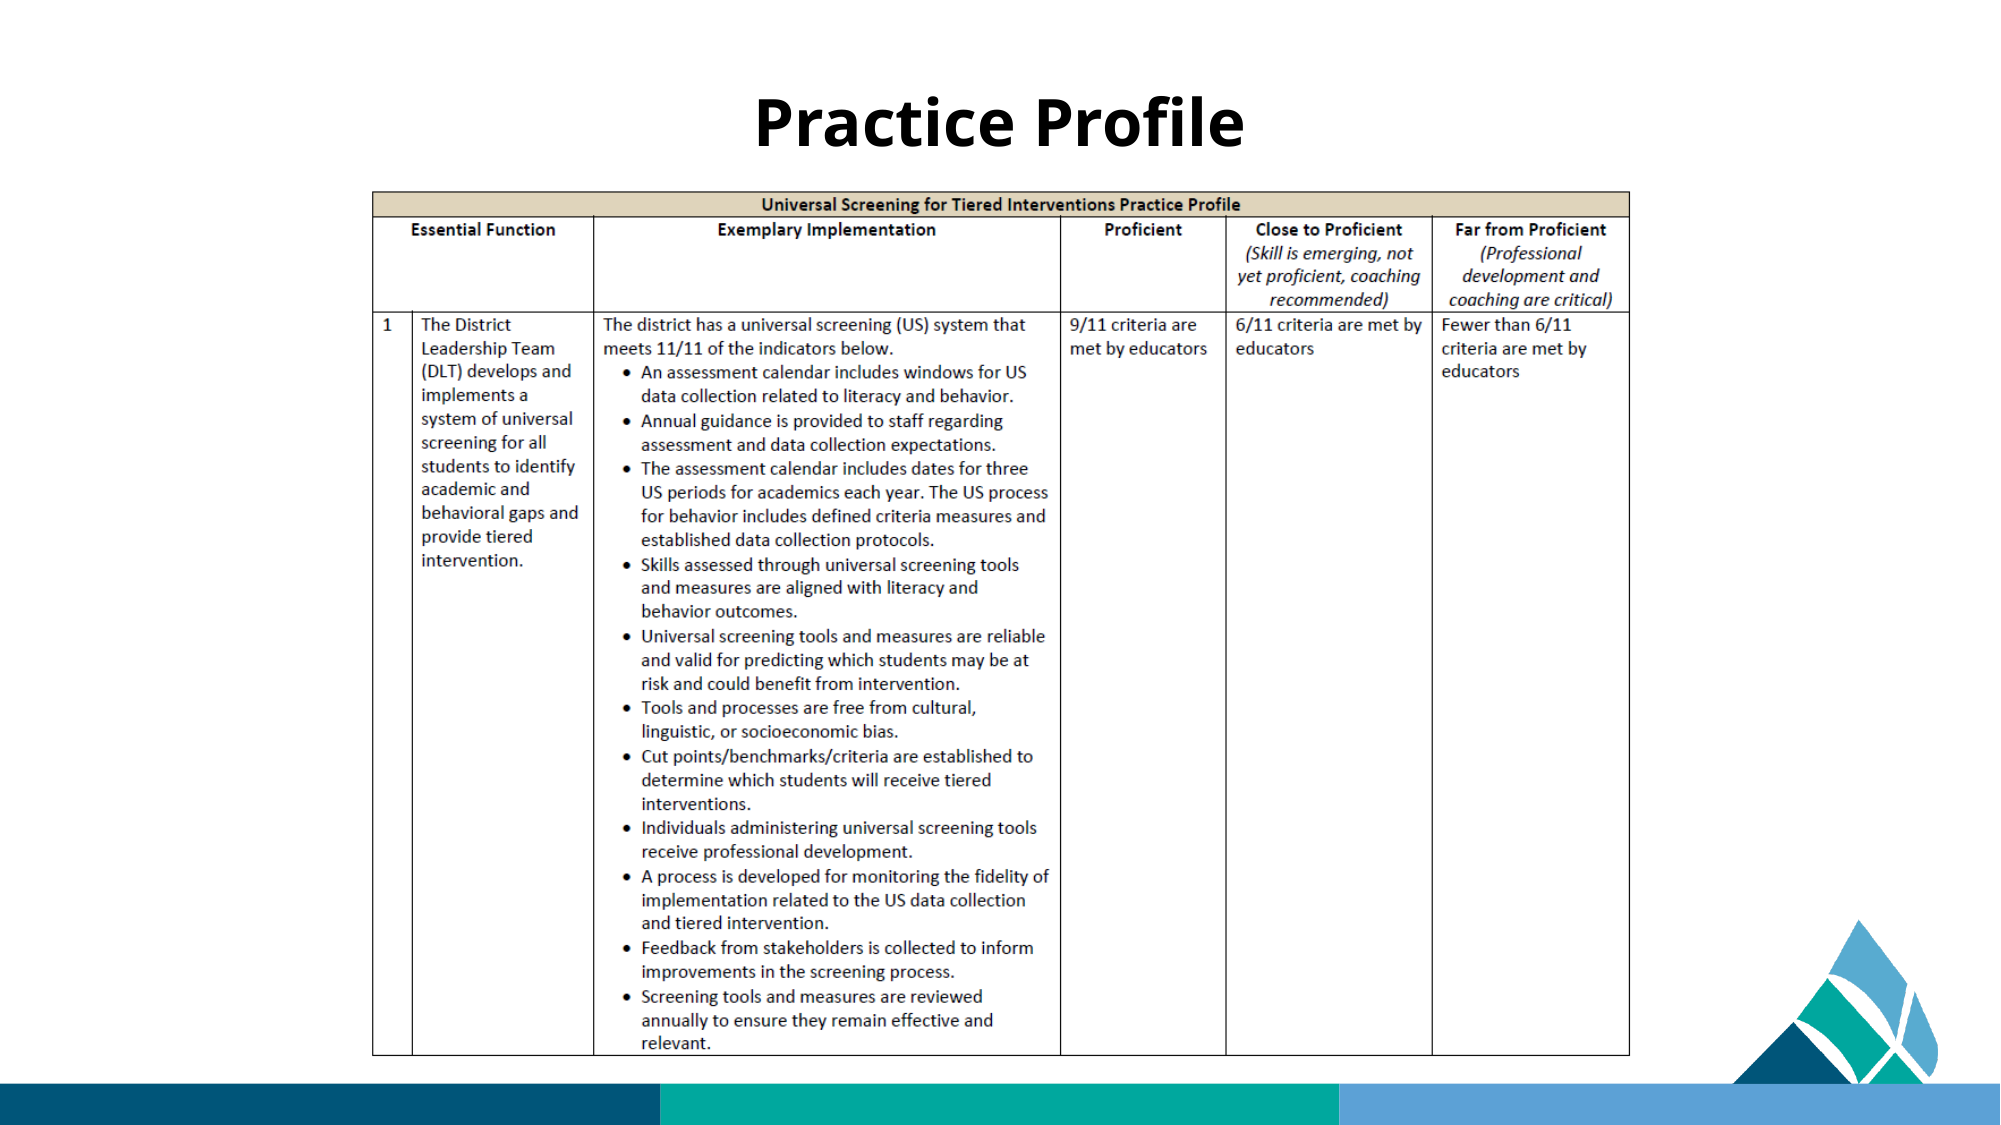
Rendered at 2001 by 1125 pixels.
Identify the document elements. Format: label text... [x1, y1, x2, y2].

title Practice Profile [137, 61, 1863, 180]
picture [1732, 919, 1938, 1084]
picture [362, 179, 1638, 1064]
